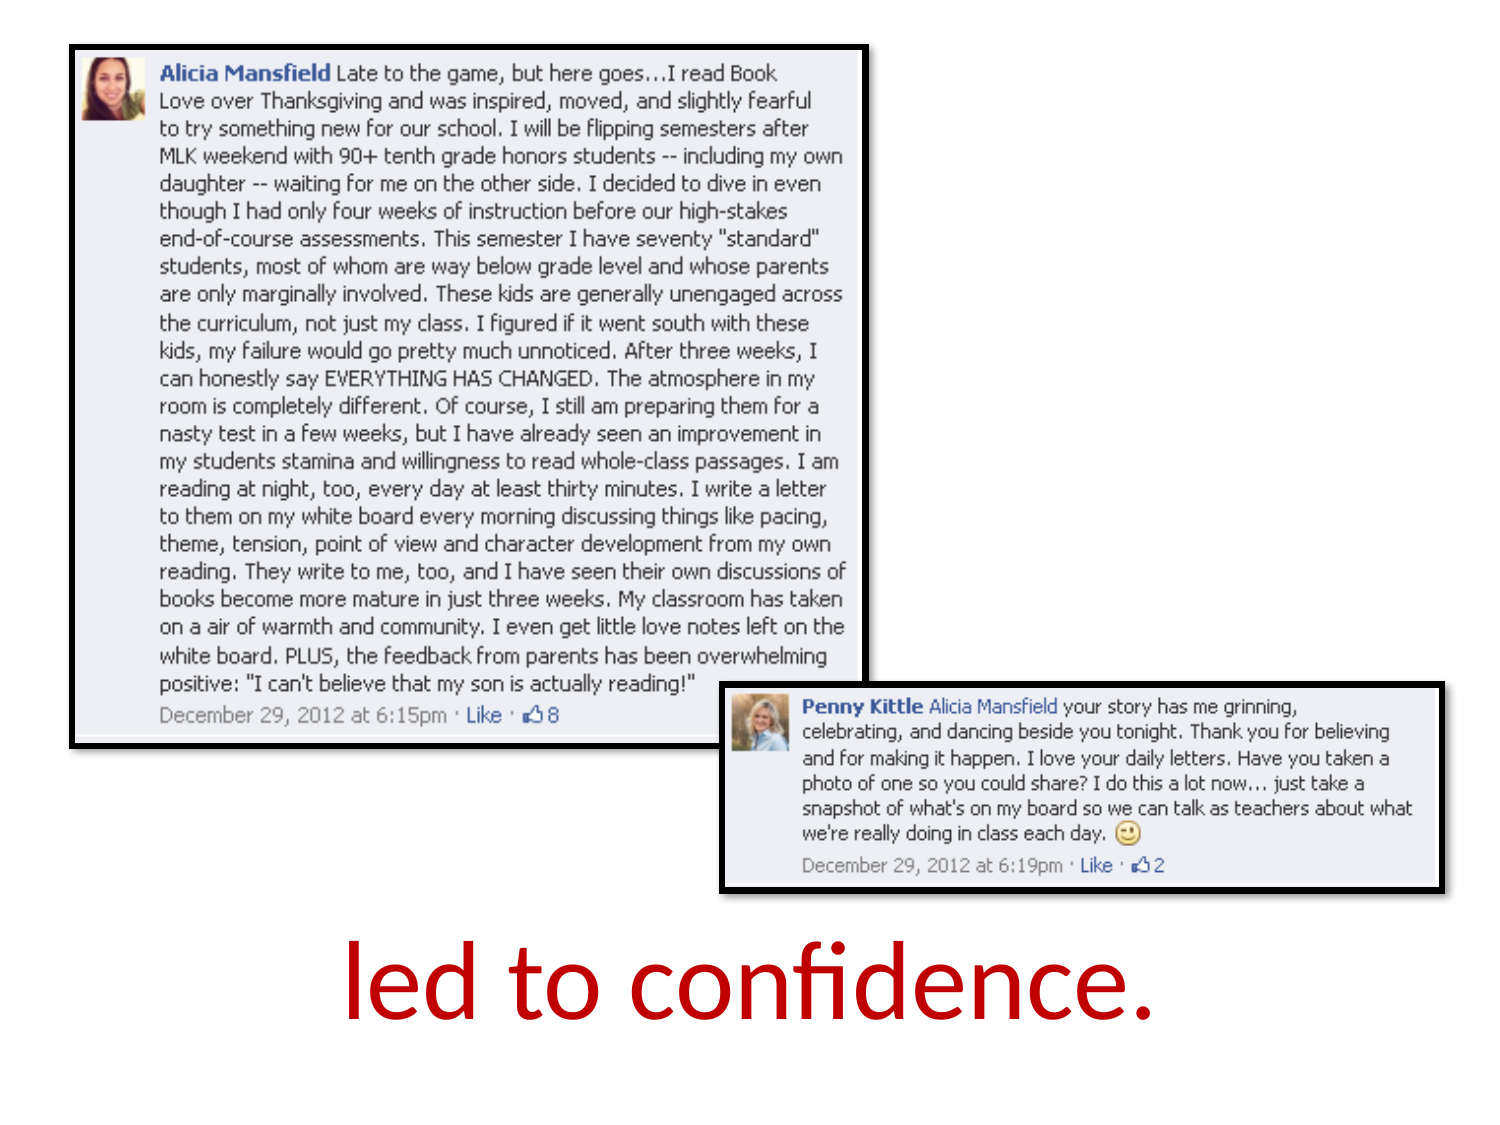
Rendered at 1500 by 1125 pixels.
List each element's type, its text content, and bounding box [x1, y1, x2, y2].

picture [74, 49, 1440, 888]
text_box led to confidence. [137, 899, 1363, 1050]
